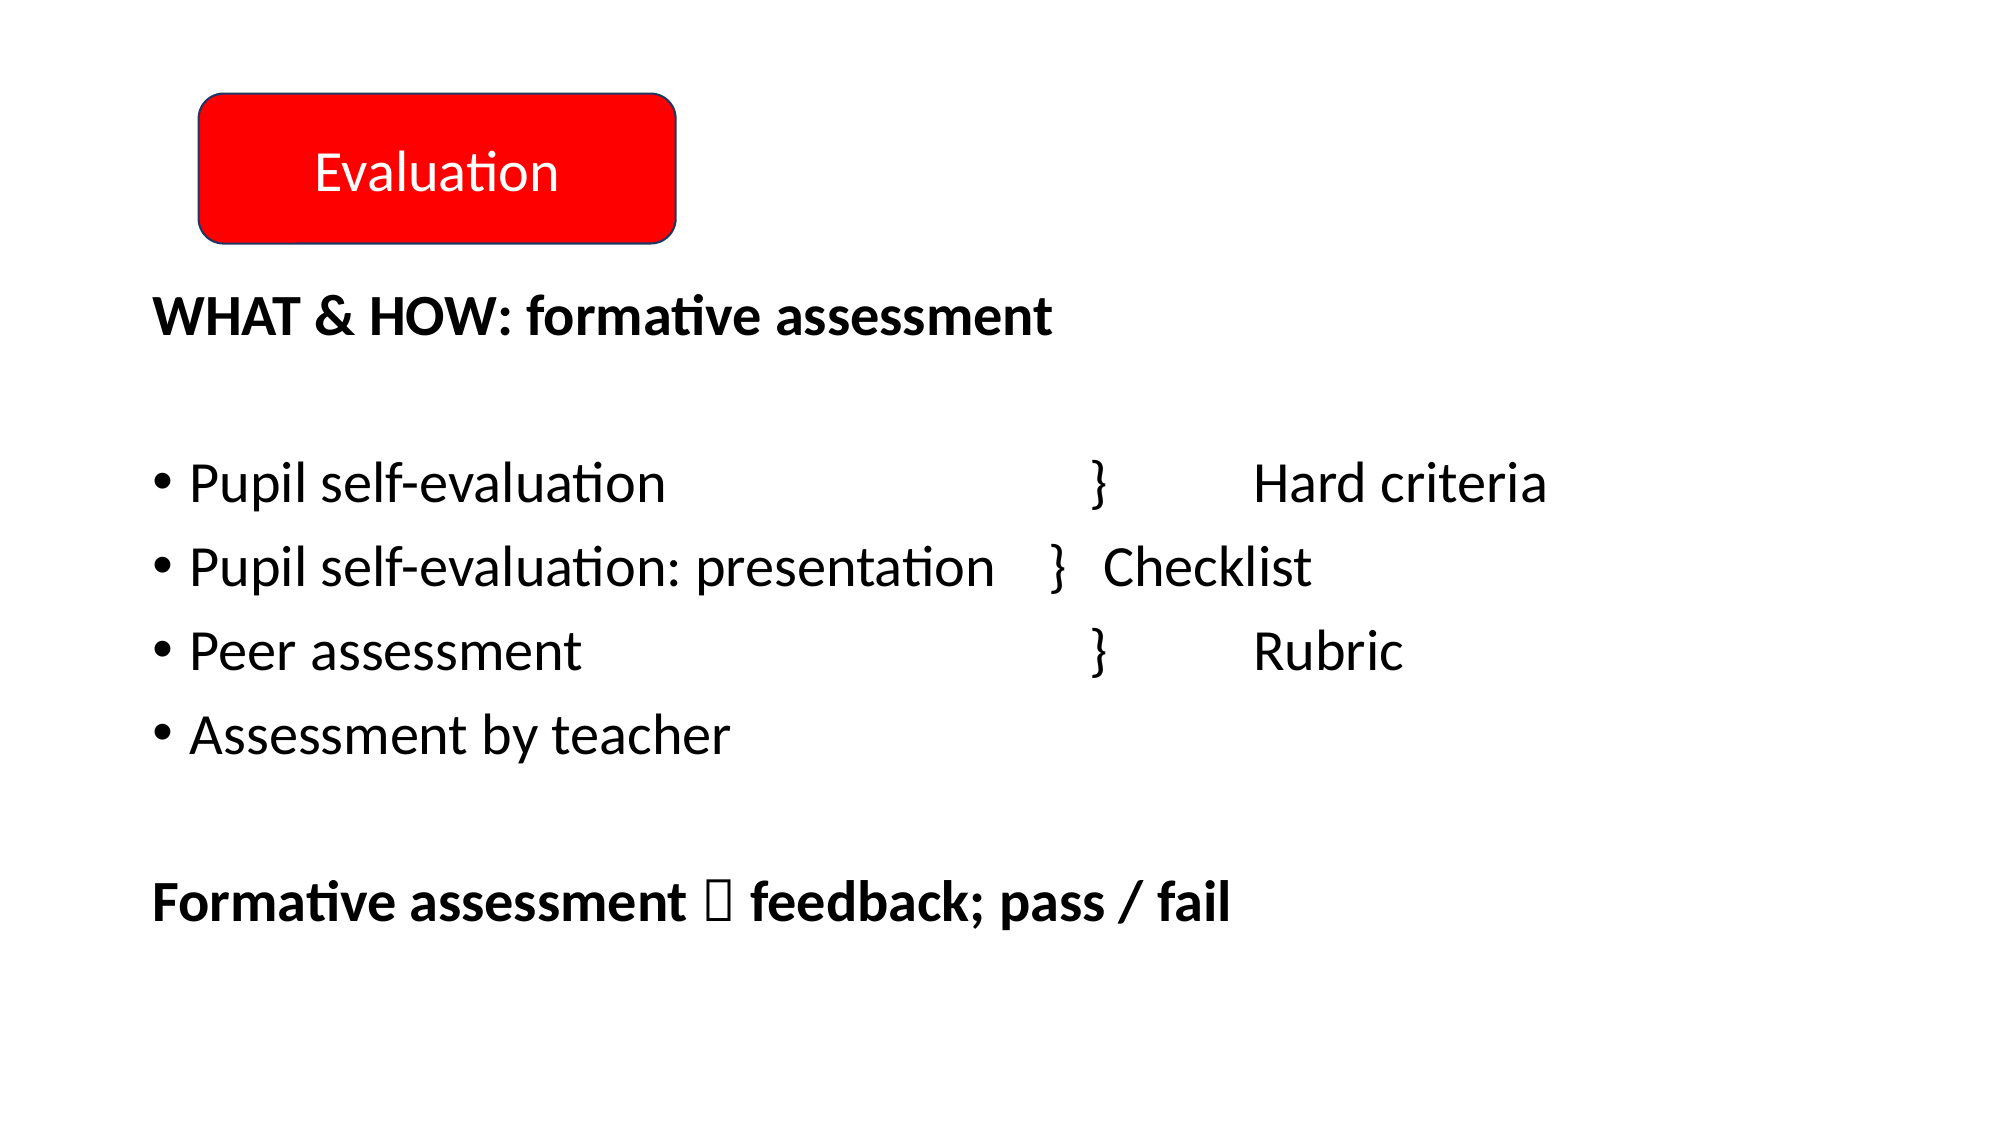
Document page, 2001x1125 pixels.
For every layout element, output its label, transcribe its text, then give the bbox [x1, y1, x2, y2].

text_box Evaluation [198, 93, 676, 244]
list WHAT & HOW: formative assessment Pupil self-evaluation } Hard criteria Pupil self-evaluation: presentation } Checklist Peer assessment } Rubric Assessment by teacher Formative assessment  feedback; pass / fail [137, 277, 1863, 992]
